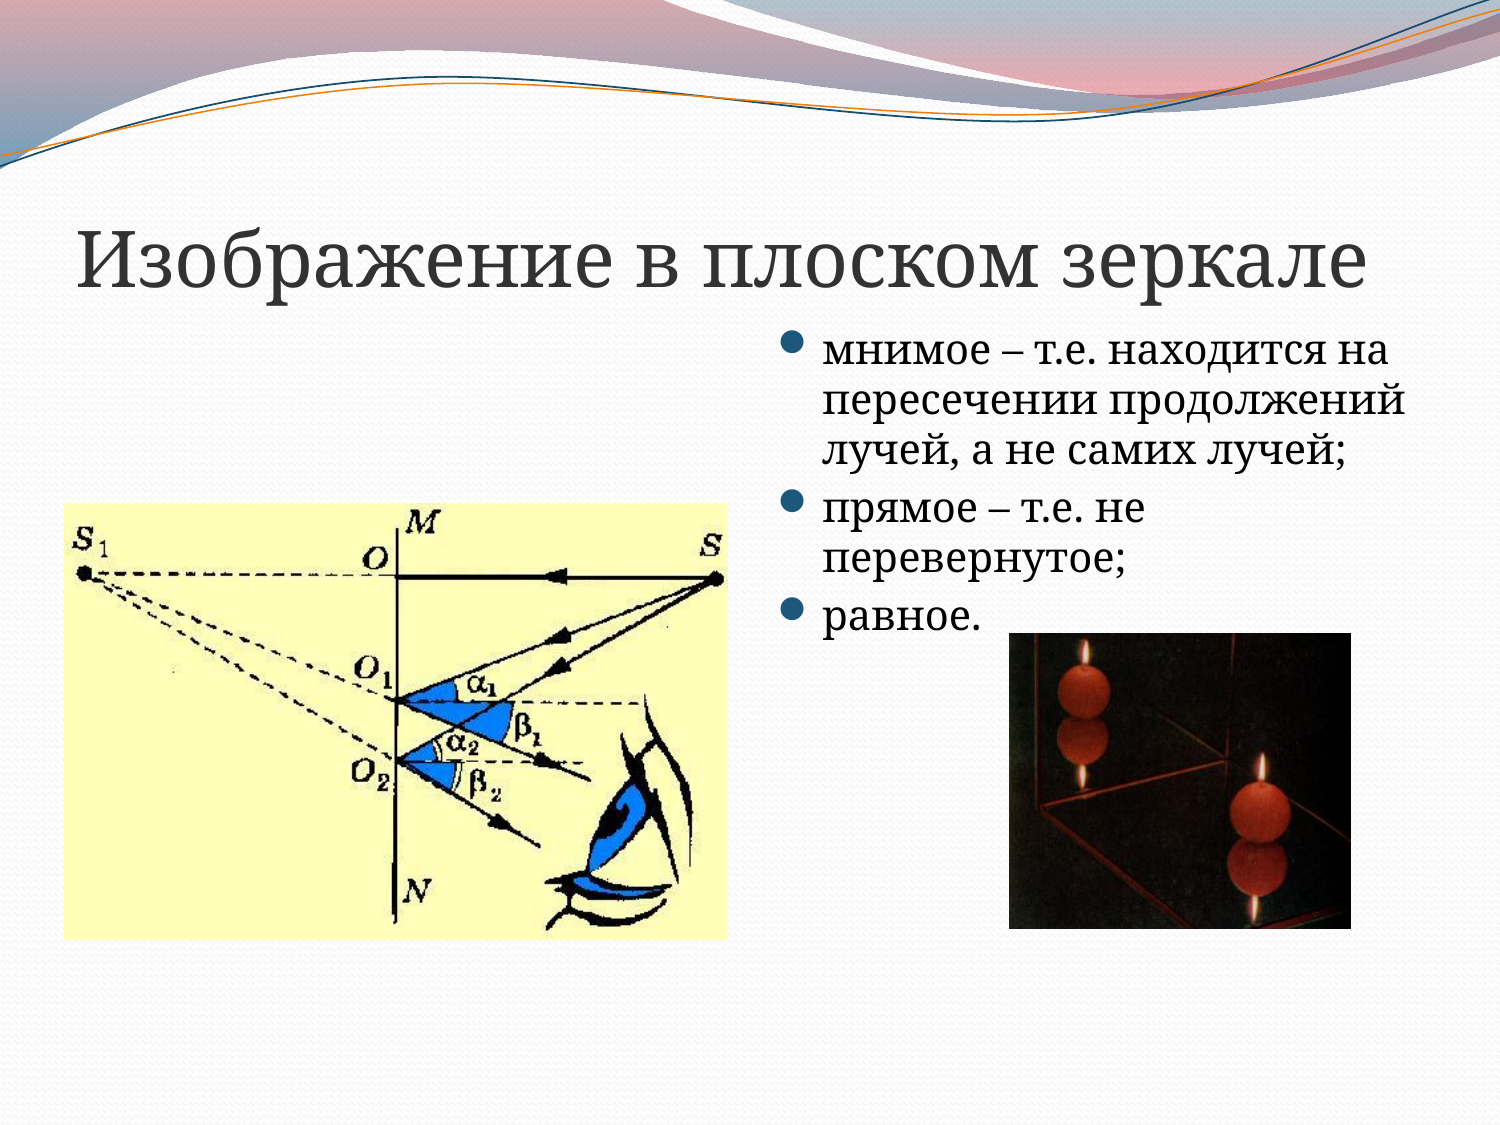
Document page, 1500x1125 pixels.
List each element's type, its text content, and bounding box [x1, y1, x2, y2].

list мнимое – т.е. находится на пересечении продолжений лучей, а не самих лучей; прямое – т.е. не перевернутое; равное. [762, 314, 1425, 1043]
title Изображение в плоском зеркале [75, 115, 1425, 303]
picture [1009, 633, 1351, 929]
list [64, 503, 728, 940]
